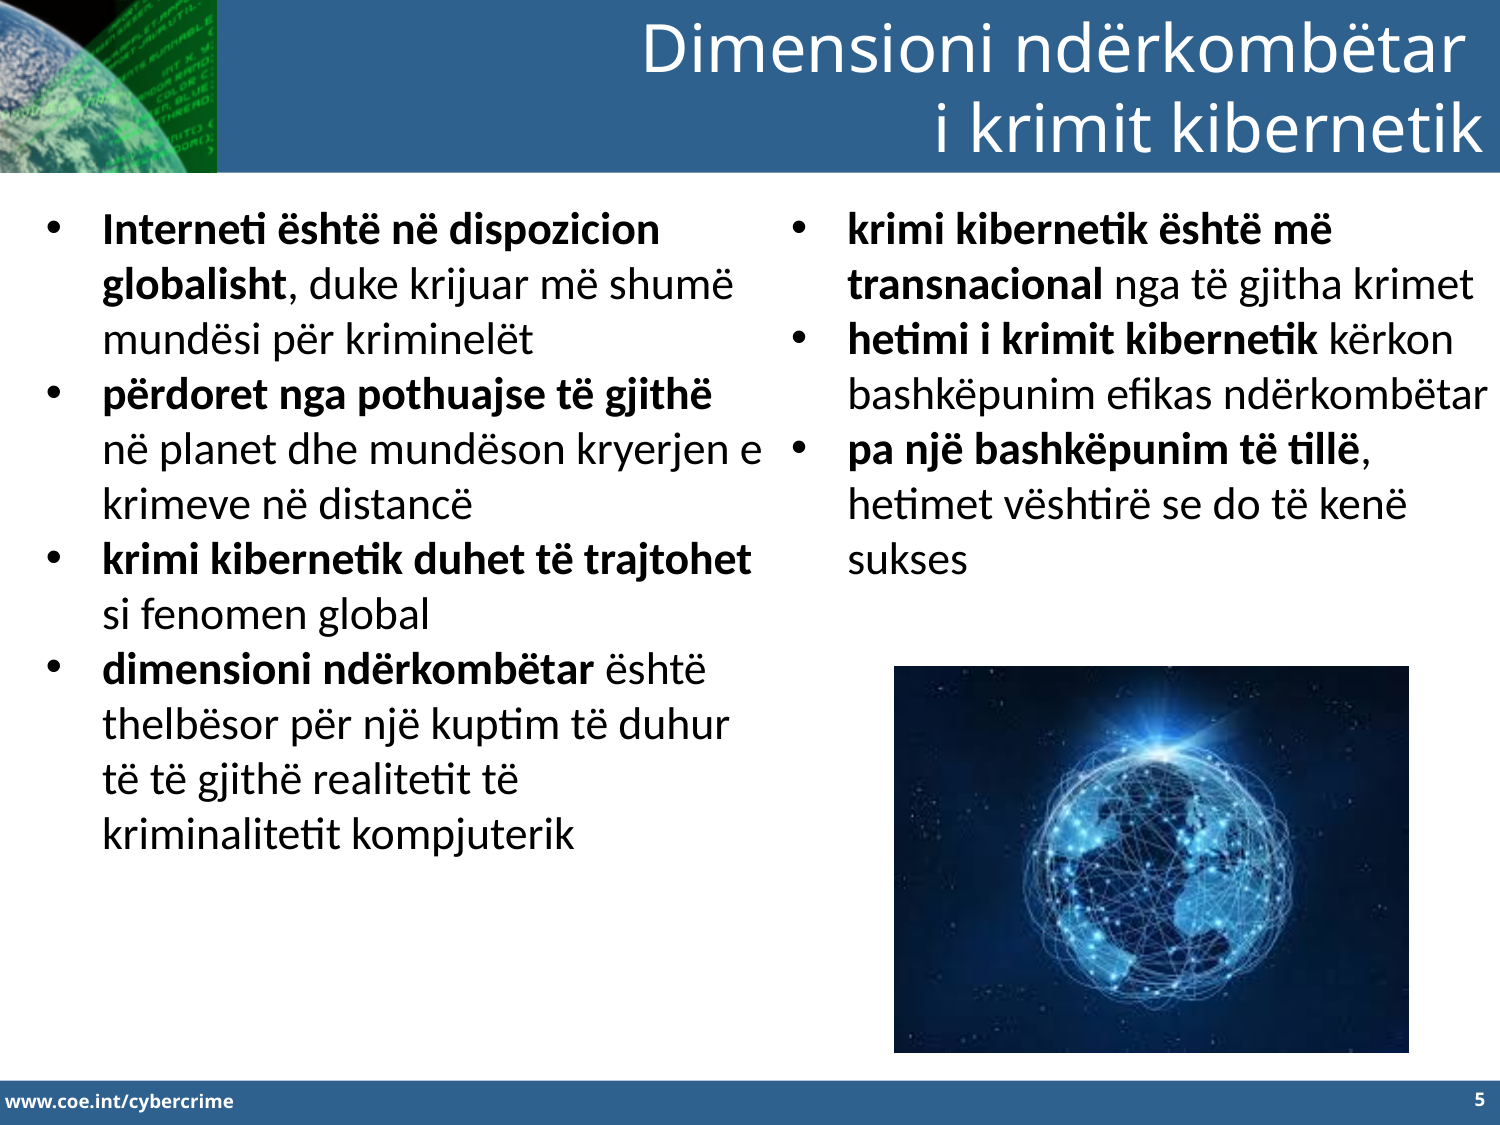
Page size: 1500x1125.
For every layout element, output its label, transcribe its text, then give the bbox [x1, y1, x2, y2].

text_box Dimensioni ndërkombëtar i krimit kibernetik [329, 9, 1500, 162]
slide_number 5 [1162, 1080, 1500, 1125]
text_box Interneti është në dispozicion globalisht, duke krijuar më shumë mundësi për kriminelët përdoret nga pothuajse të gjithë në planet dhe mundëson kryerjen e krimeve në distancë krimi kibernetik duhet të trajtohet si fenomen global dimensioni ndërkombëtar është thelbësor për një kuptim të duhur të të gjithë realitetit të kriminalitetit kompjuterik [31, 191, 781, 906]
picture [0, 1, 217, 173]
picture [894, 666, 1409, 1053]
text_box krimi kibernetik është më transnacional nga të gjitha krimet hetimi i krimit kibernetik kërkon bashkëpunim efikas ndërkombëtar pa një bashkëpunim të tillë, hetimet vështirë se do të kenë sukses [776, 191, 1500, 591]
